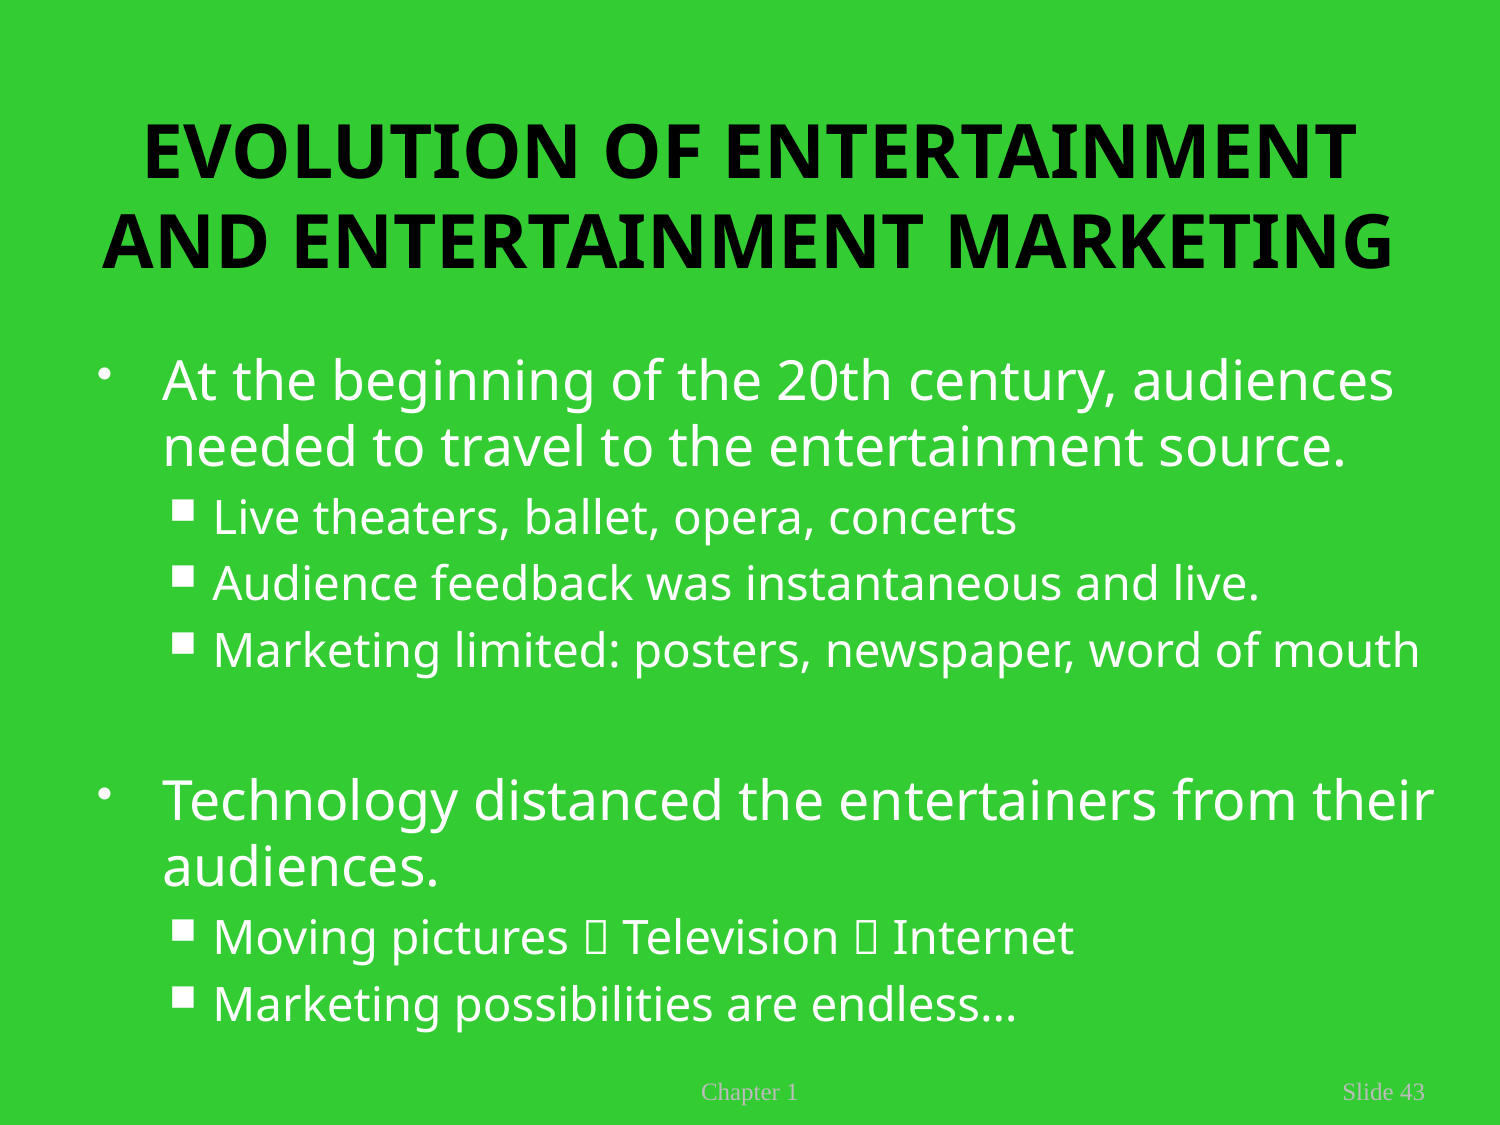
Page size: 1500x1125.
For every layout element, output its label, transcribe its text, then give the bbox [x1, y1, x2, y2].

title EVOLUTION OF ENTERTAINMENT AND ENTERTAINMENT MARKETING [50, 62, 1450, 325]
list At the beginning of the 20th century, audiences needed to travel to the entertainment source. Live theaters, ballet, opera, concerts Audience feedback was instantaneous and live. Marketing limited: posters, newspaper, word of mouth Technology distanced the entertainers from their audiences. Moving pictures  Television  Internet Marketing possibilities are endless… [62, 337, 1463, 1050]
footer Chapter 1 [512, 1052, 988, 1113]
slide_number Slide 43 [1299, 1052, 1425, 1113]
